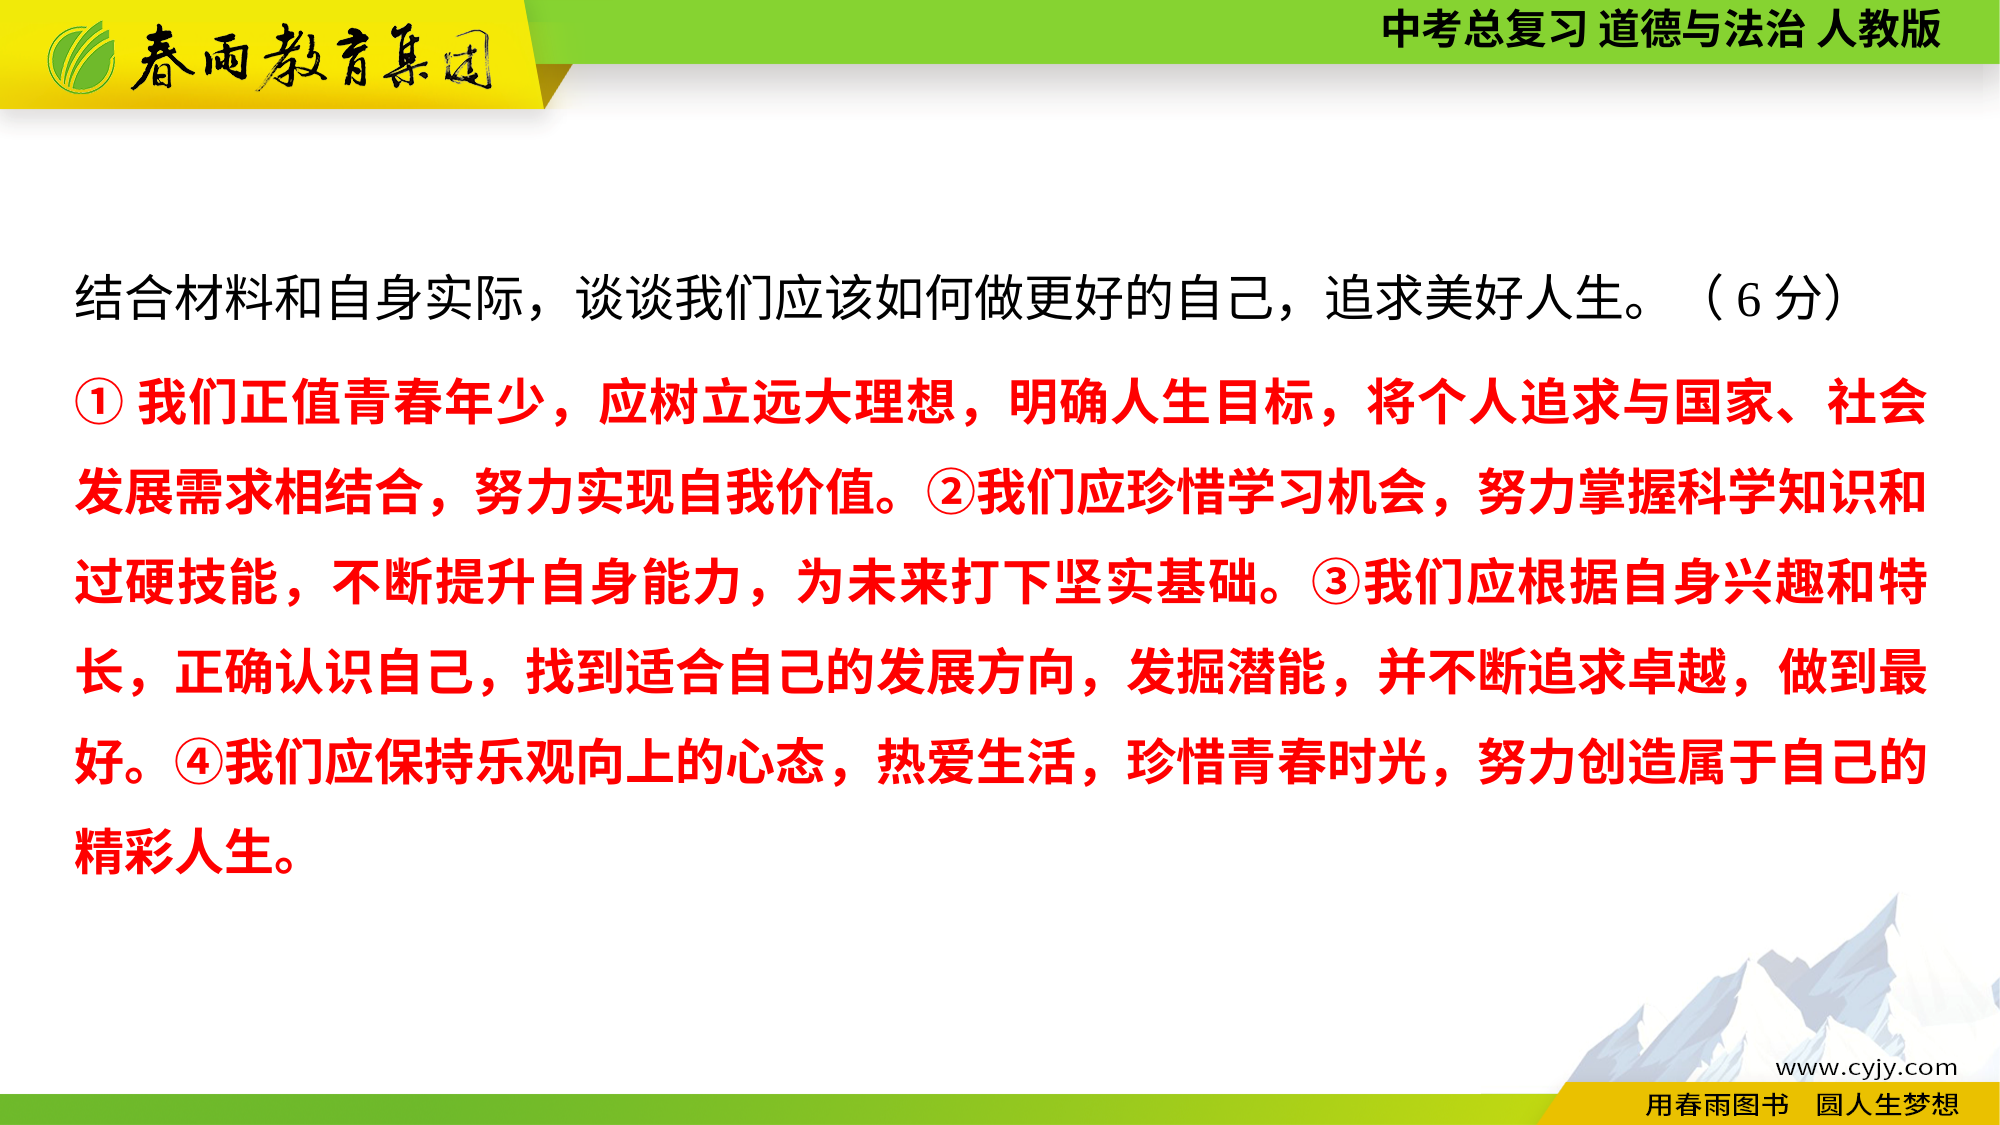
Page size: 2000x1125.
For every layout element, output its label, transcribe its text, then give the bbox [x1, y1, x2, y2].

text_box ①我们正值青春年少，应树立远大理想，明确人生目标，将个人追求与国家、社会发展需求相结合，努力实现自我价值。②我们应珍惜学习机会，努力掌握科学知识和过硬技能，不断提升自身能力，为未来打下坚实基础。③我们应根据自身兴趣和特长，正确认识自己，找到适合自己的发展方向，发掘潜能，并不断追求卓越，做到最好。④我们应保持乐观向上的心态，热爱生活，珍惜青春时光，努力创造属于自己的精彩人生。 [59, 332, 1944, 888]
list 结合材料和自身实际，谈谈我们应该如何做更好的自己，追求美好人生。（6分） [59, 228, 1944, 324]
picture [0, 0, 2000, 1125]
